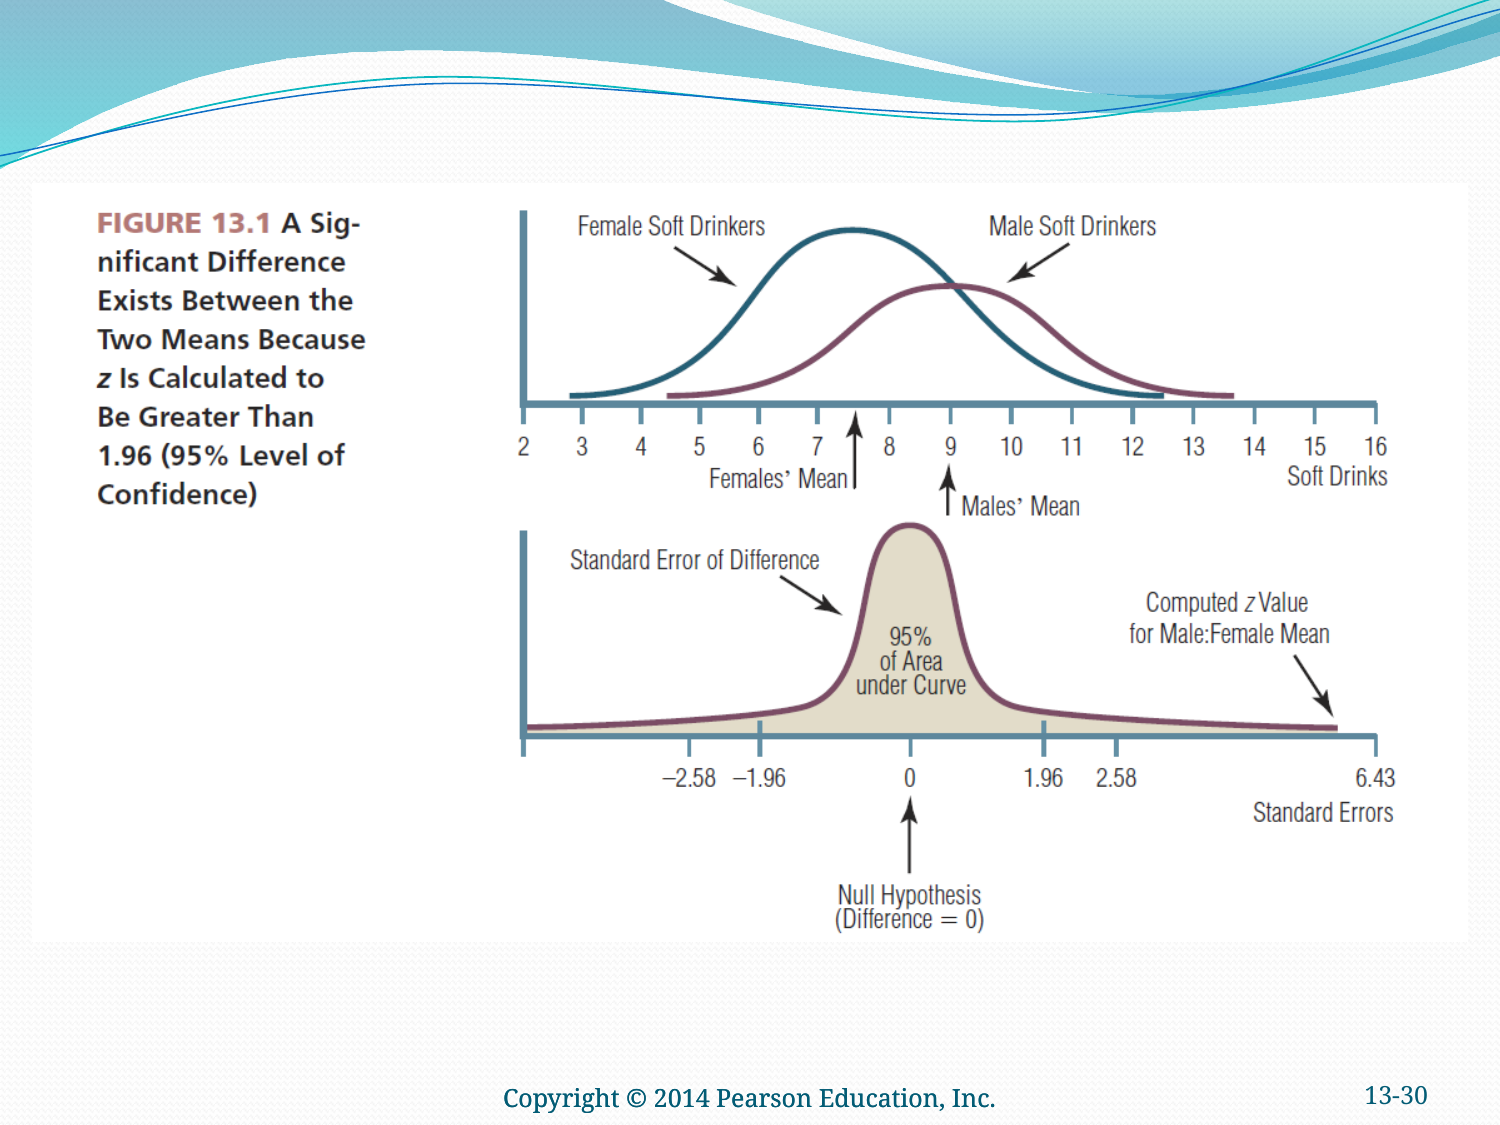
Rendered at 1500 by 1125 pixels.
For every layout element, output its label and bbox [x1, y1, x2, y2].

picture [32, 183, 1468, 942]
